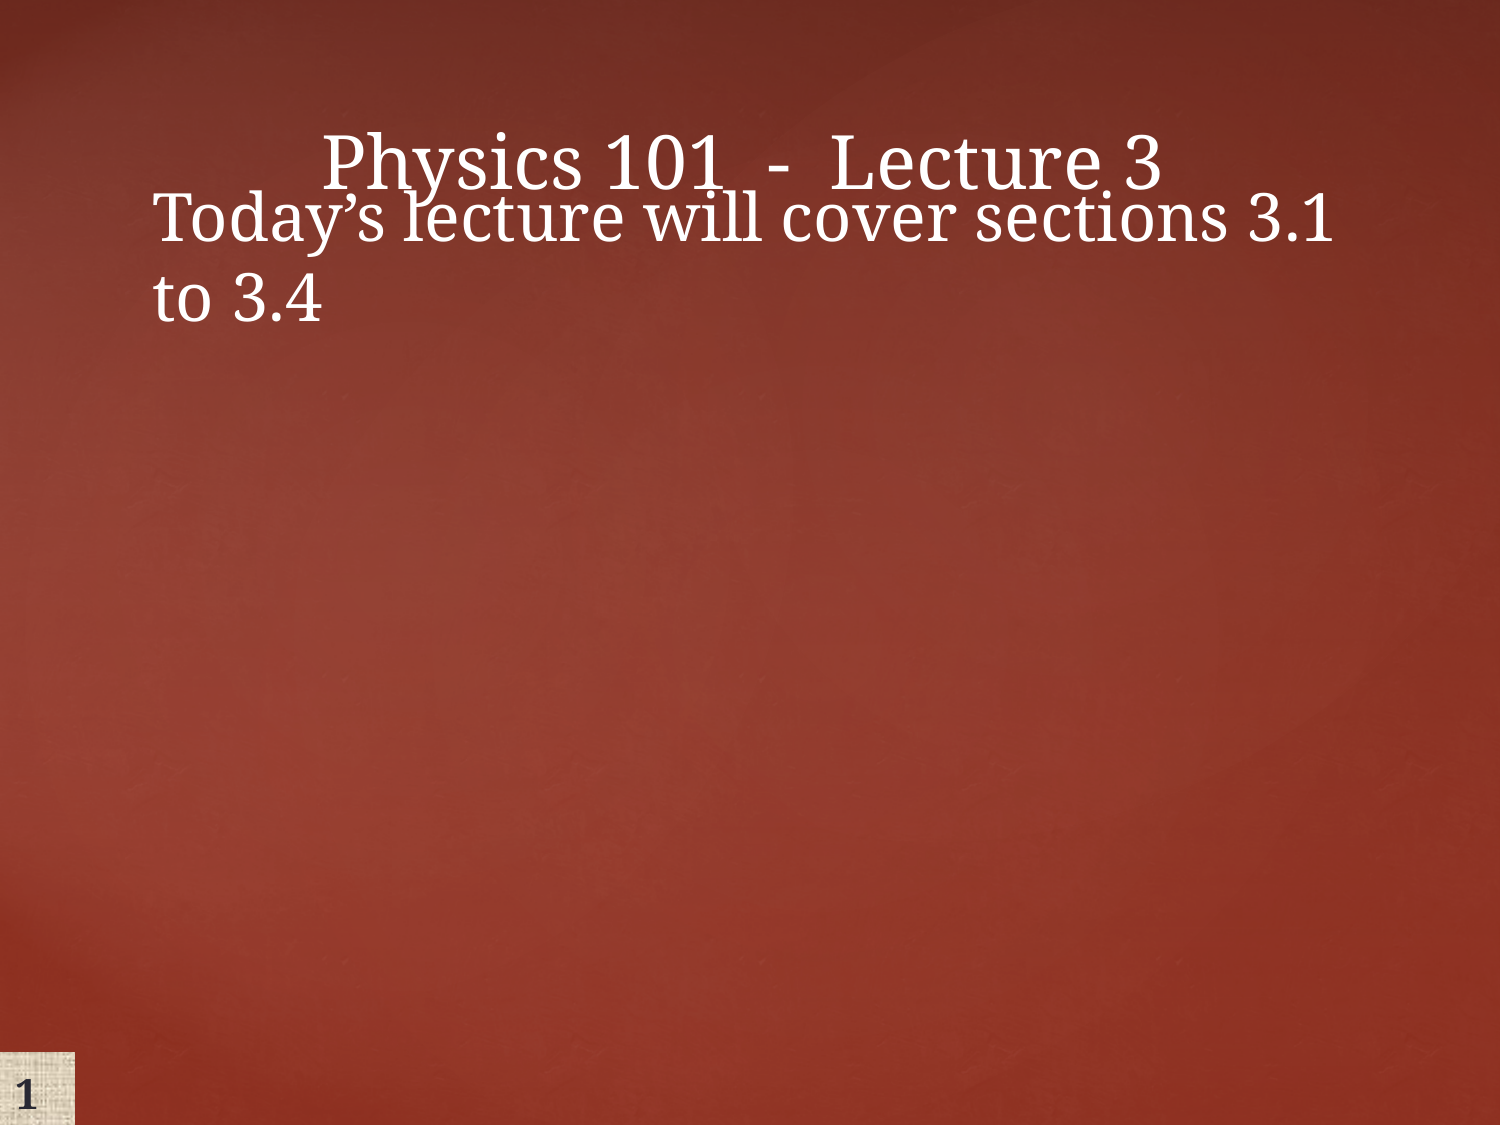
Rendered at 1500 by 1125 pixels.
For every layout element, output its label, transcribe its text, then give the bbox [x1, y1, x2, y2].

text_box 1 [0, 1052, 75, 1125]
text_box Today’s lecture will cover sections 3.1 to 3.4 [137, 247, 1375, 343]
title Physics 101 - Lecture 3 [125, 75, 1363, 213]
